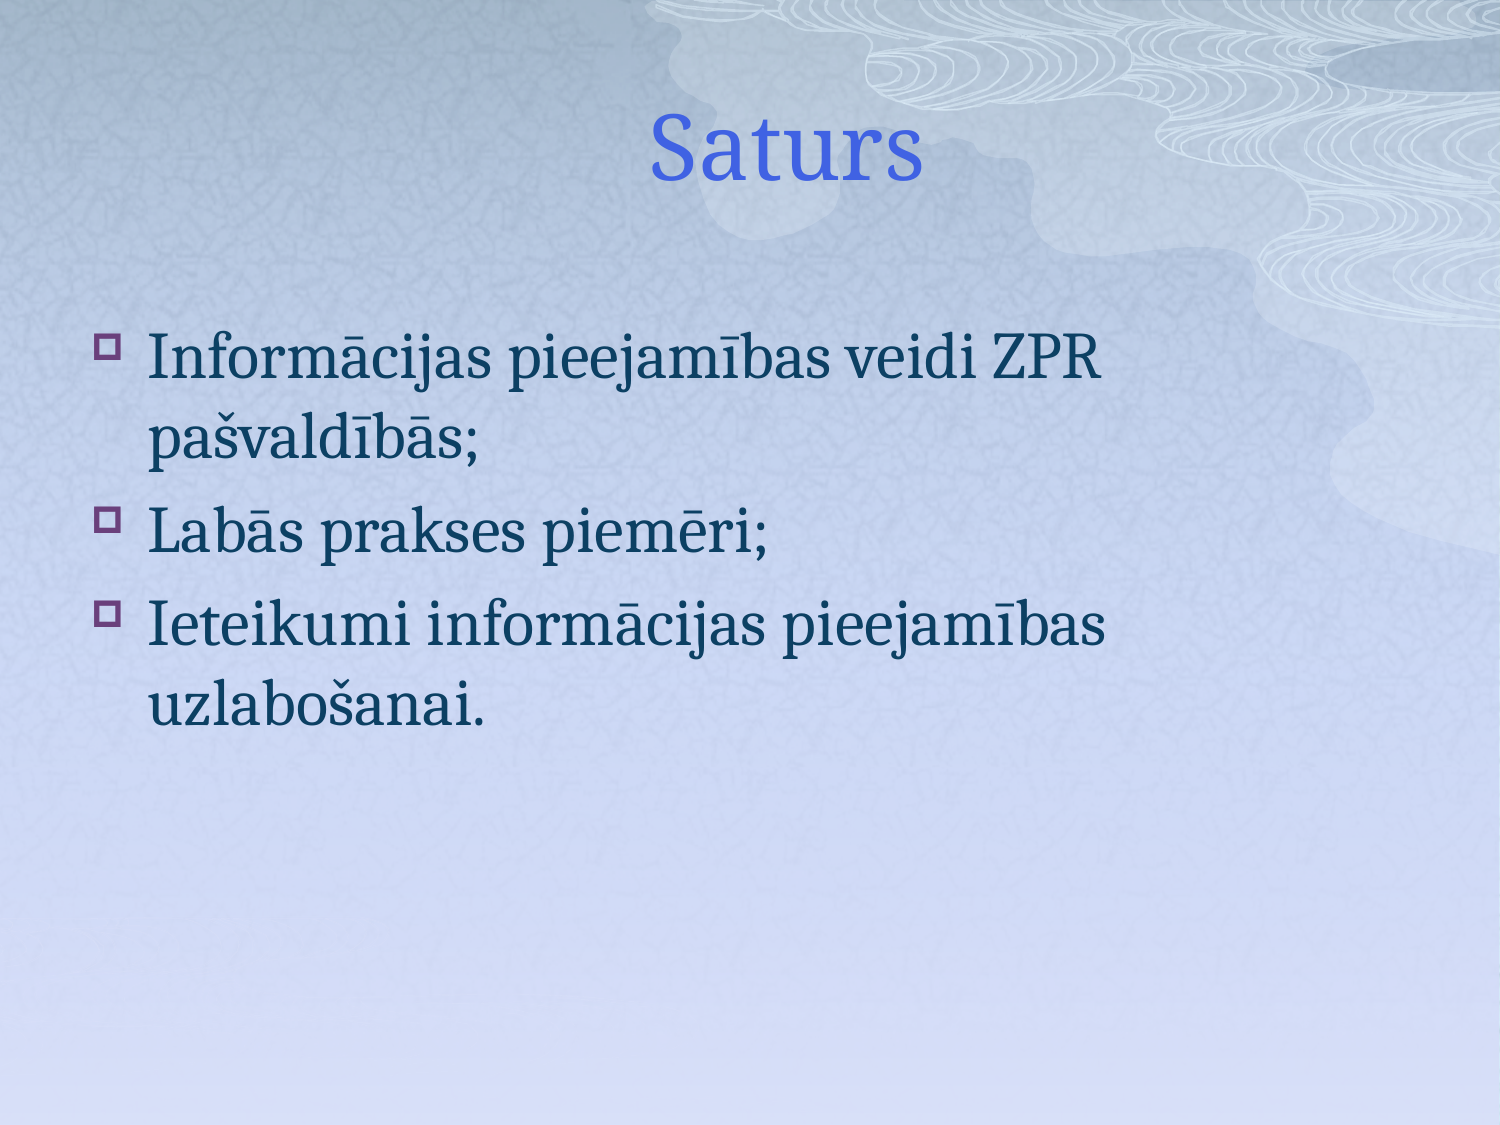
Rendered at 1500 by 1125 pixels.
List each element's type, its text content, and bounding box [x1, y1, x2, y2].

list Informācijas pieejamības veidi ZPR pašvaldībās; Labās prakses piemēri; Ieteikumi informācijas pieejamības uzlabošanai. [76, 304, 1430, 1032]
title Saturs [112, 50, 1463, 238]
